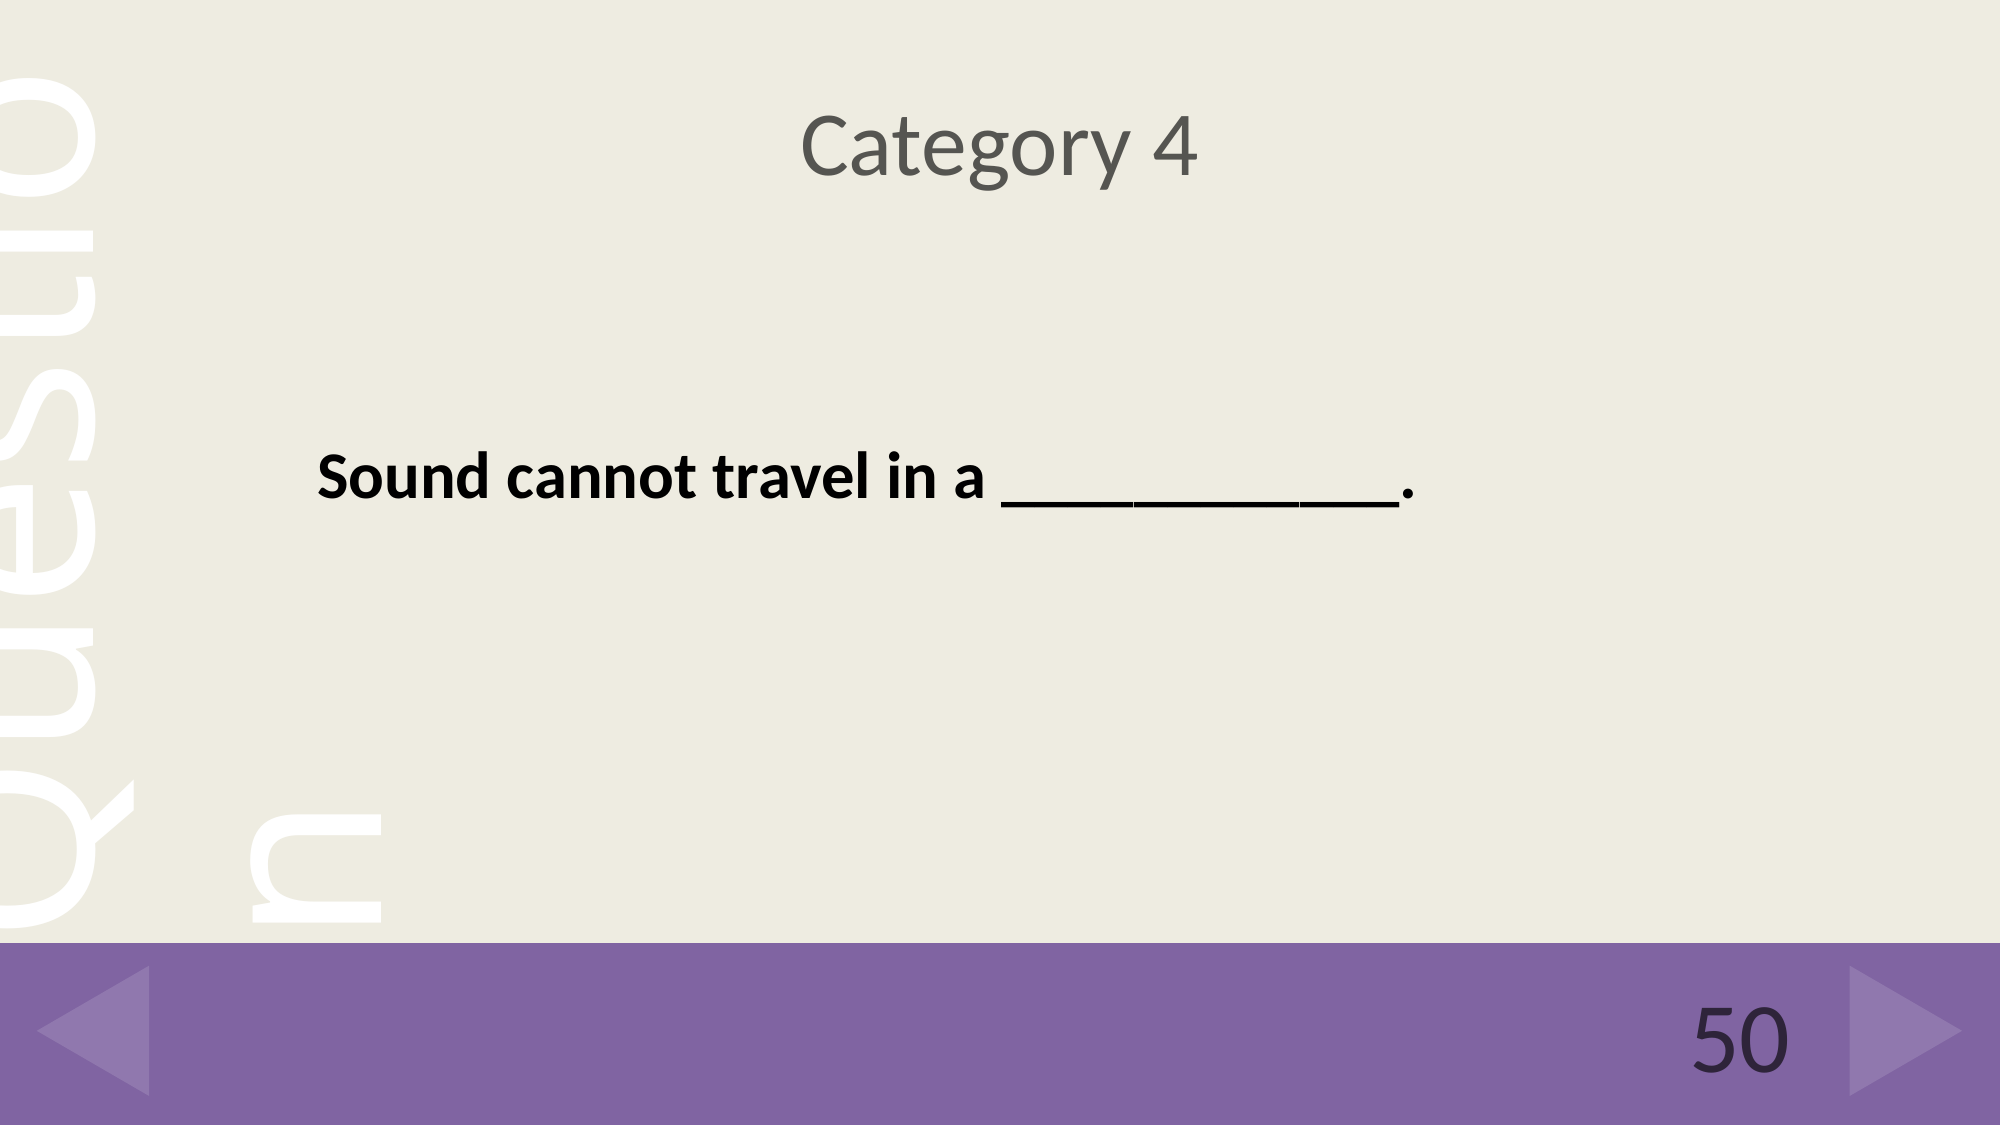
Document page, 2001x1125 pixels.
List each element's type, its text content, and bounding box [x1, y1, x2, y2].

list 50 [1494, 967, 1806, 1097]
list Sound cannot travel in a ____________. [302, 307, 1760, 636]
title Category 4 [99, 45, 1900, 233]
